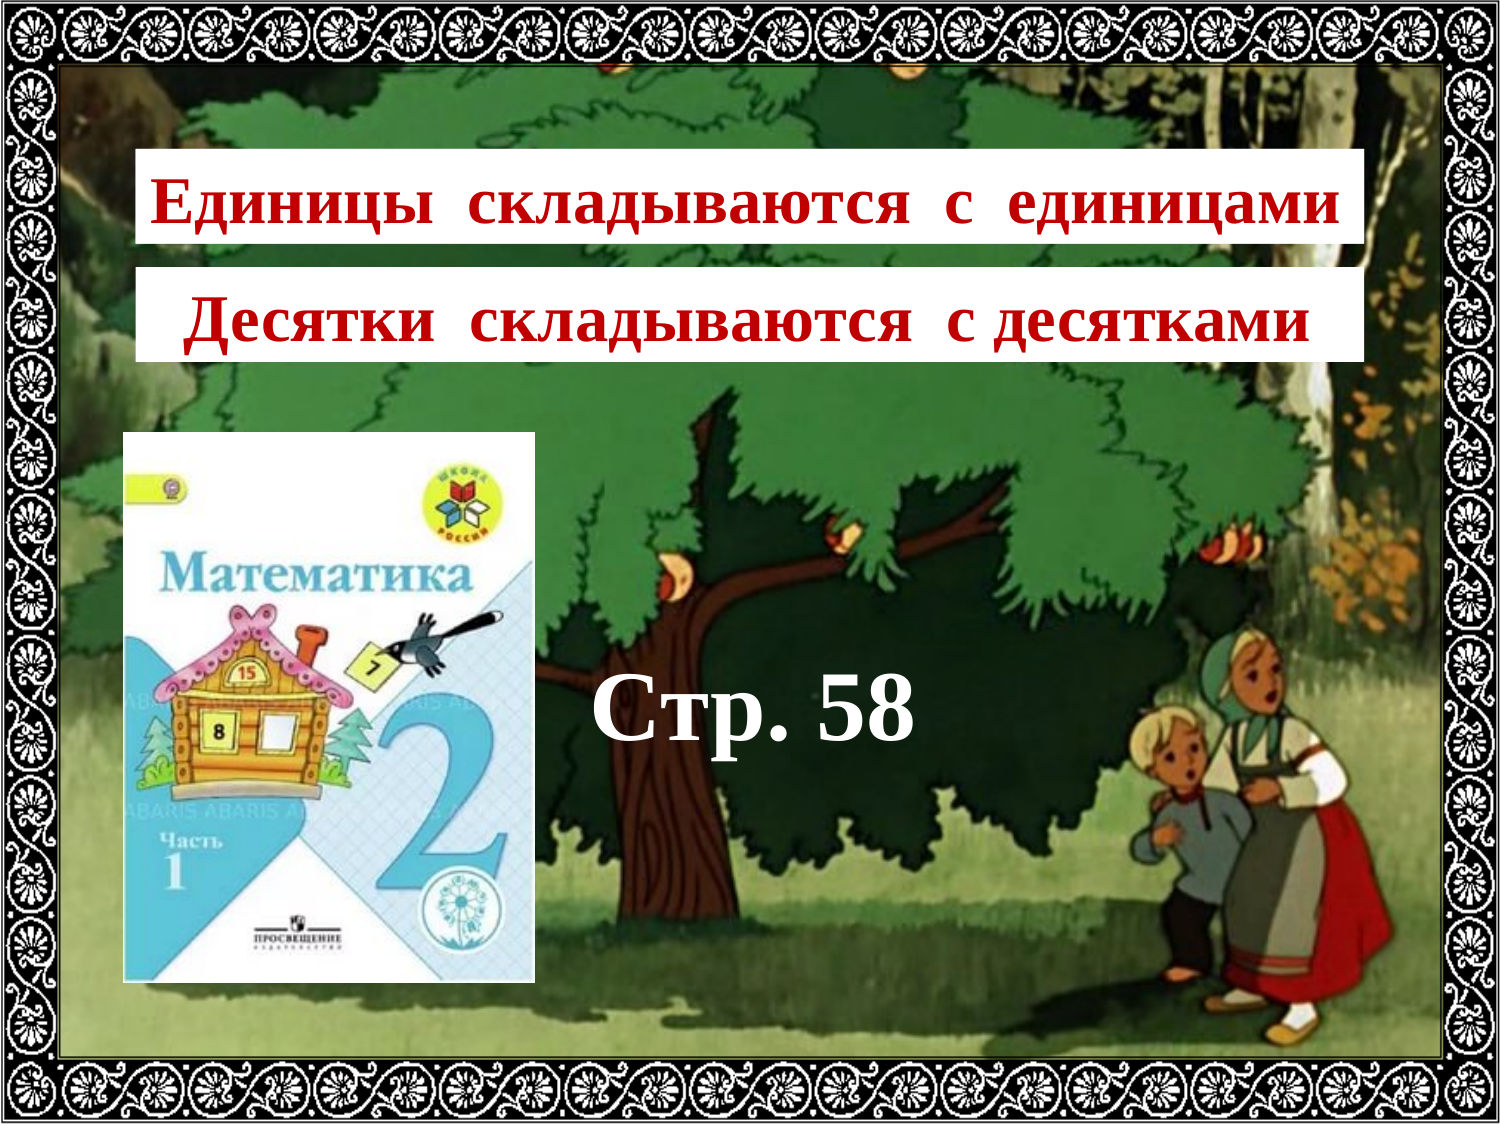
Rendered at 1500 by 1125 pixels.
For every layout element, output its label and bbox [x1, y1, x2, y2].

list [0, 0, 1500, 1125]
picture [123, 432, 535, 983]
